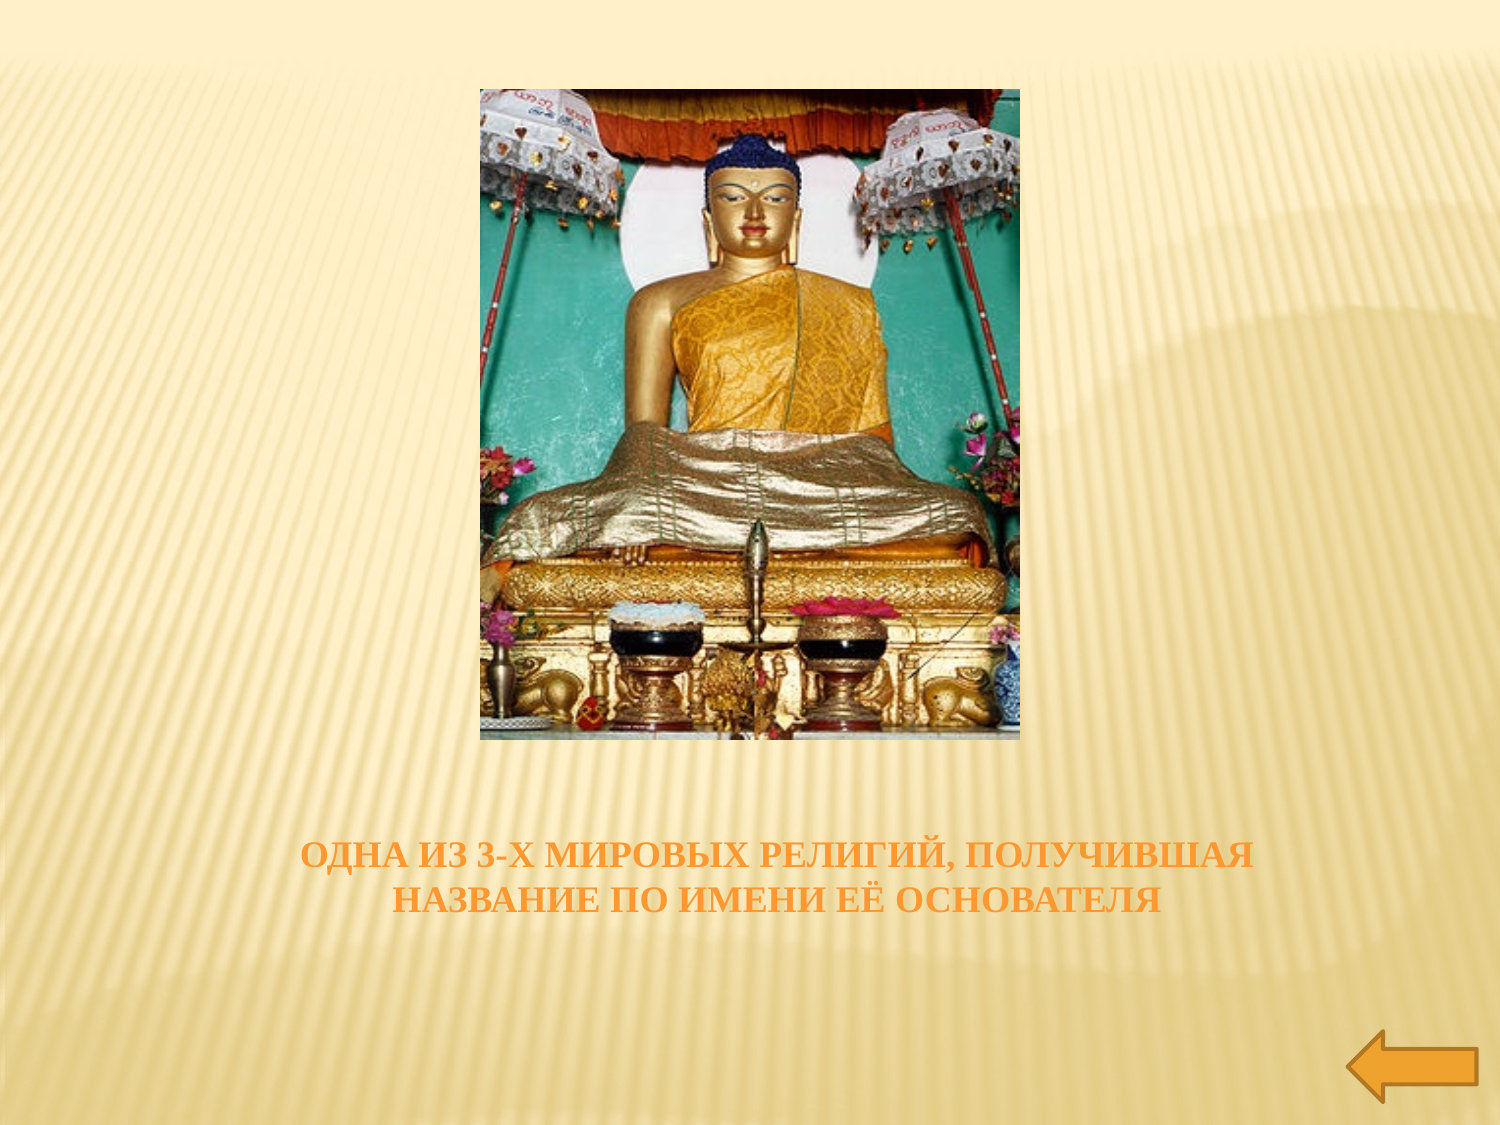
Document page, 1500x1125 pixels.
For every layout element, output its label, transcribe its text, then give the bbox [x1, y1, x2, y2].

text_box Одна из 3-х мировых религий, получившая название по имени её основателя [242, 822, 1313, 927]
text_box [1345, 1029, 1479, 1105]
picture [480, 89, 1020, 740]
